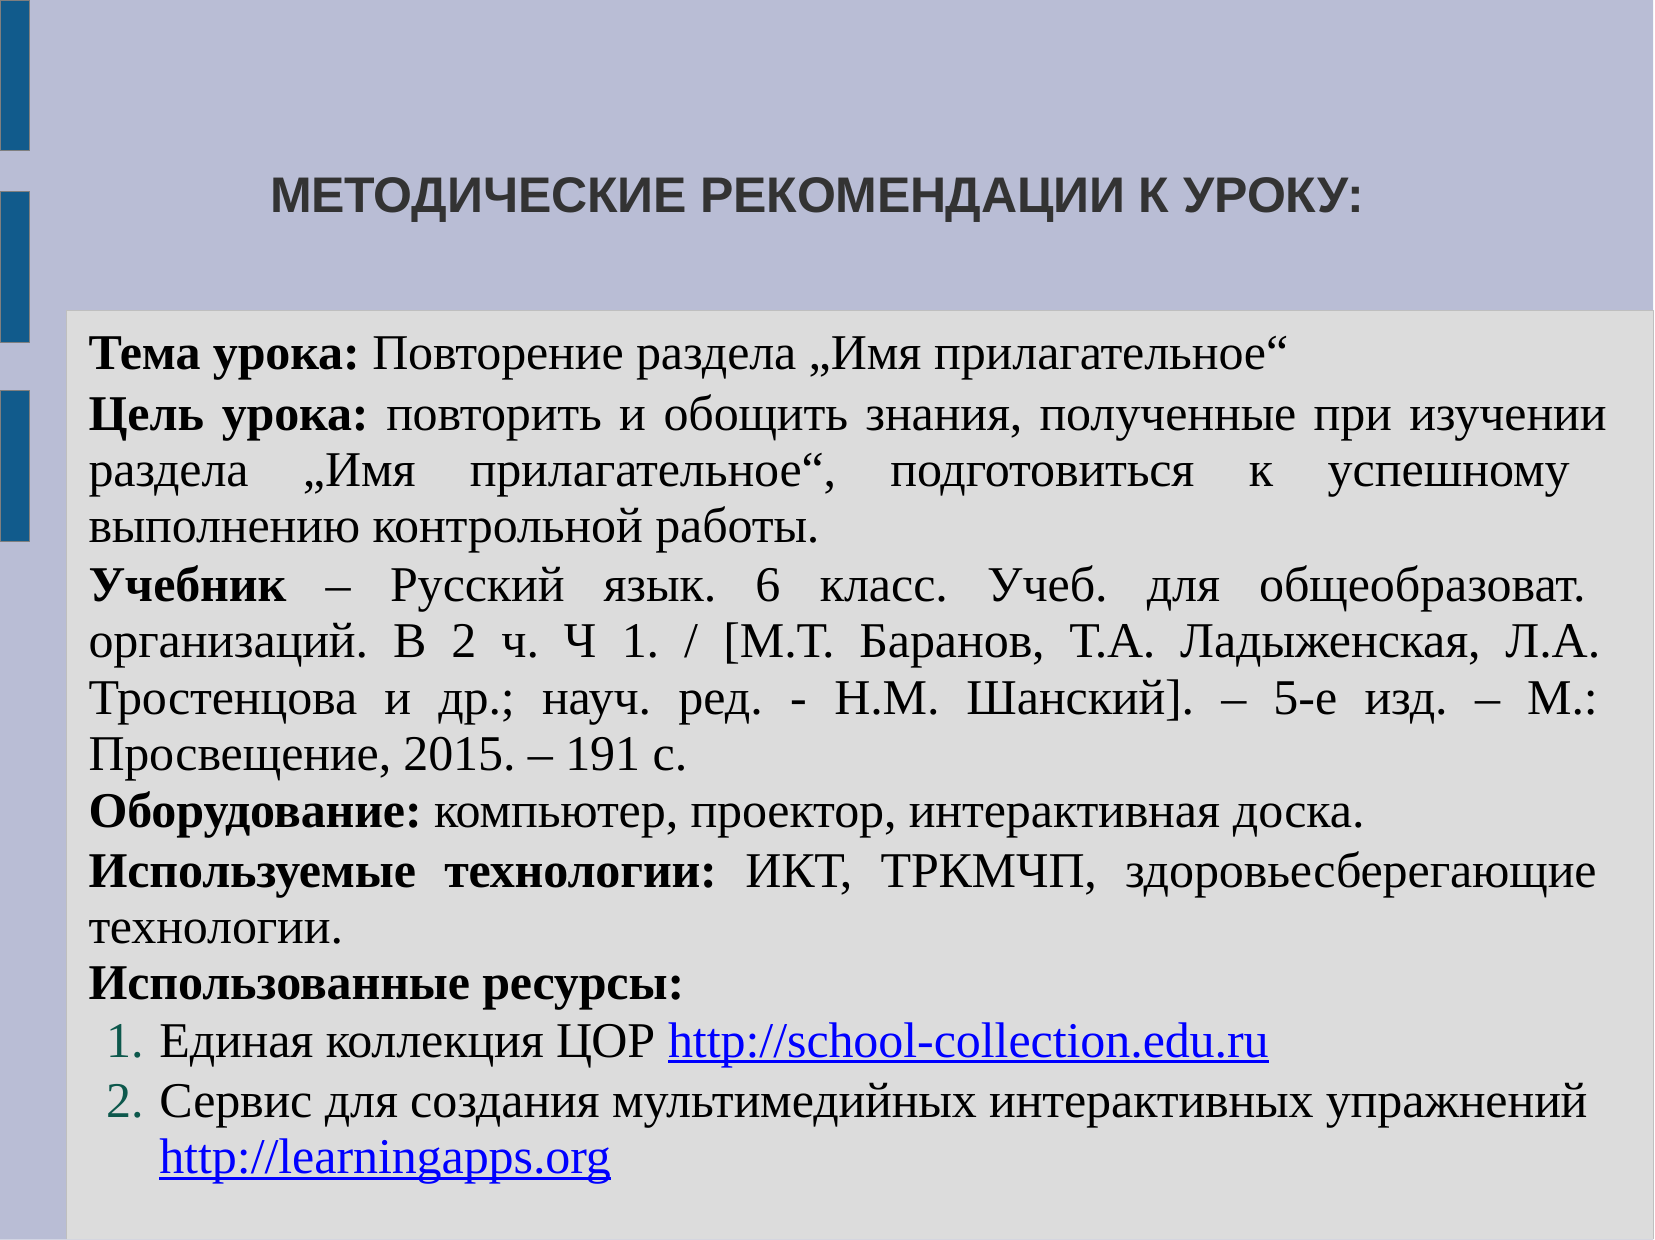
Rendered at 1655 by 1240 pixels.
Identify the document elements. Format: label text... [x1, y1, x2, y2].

title МЕТОДИЧЕСКИЕ РЕКОМЕНДАЦИИ К УРОКУ: [267, 160, 1373, 318]
text_box Тема урока: Повторение раздела „Имя прилагательное“ Цель урока: повторить и обощить знания, полученные при изучении раздела „Имя прилагательное“, подготовиться к успешному выполнению контрольной работы. Учебник – Русский язык. 6 класс. Учеб. для общеобразоват. организаций. В 2 ч. Ч 1. / [М.Т. Баранов, Т.А. Ладыженская, Л.А. Тростенцова и др.; науч. ред. - Н.М. Шанский]. – 5-е изд. – М.: Просвещение, 2015. – 191 с. Оборудование: компьютер, проектор, интерактивная доска. Используемые технологии: ИКТ, ТРКМЧП, здоровьесберегающие технологии. Использованные ресурсы: Единая коллекция ЦОР http://school-collection.edu.ru Сервис для создания мультимедийных интерактивных упражнений http://learningapps.org [86, 318, 1626, 1184]
